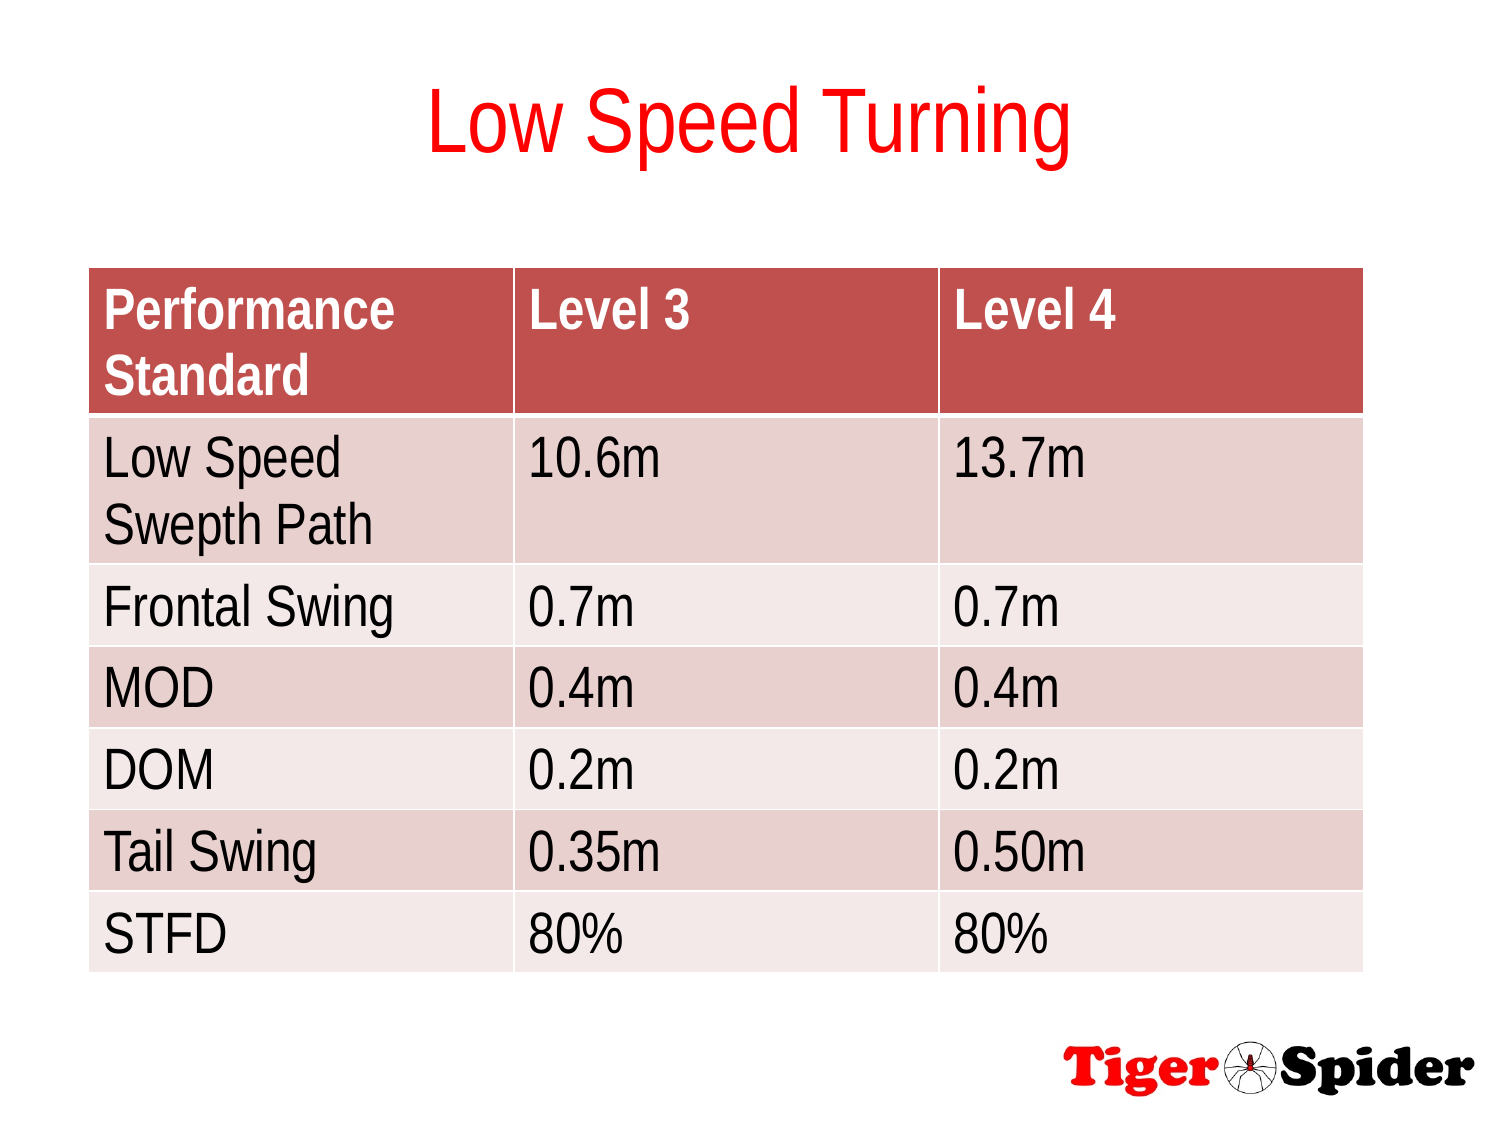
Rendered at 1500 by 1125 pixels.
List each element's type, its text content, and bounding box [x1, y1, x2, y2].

table_cell 80% [940, 892, 1363, 972]
table_header Performance Standard [89, 268, 513, 413]
table_cell MOD [89, 647, 513, 727]
table_cell 13.7m [940, 418, 1363, 563]
table_cell 0.35m [515, 810, 938, 890]
table_header Level 4 [940, 268, 1363, 413]
table_cell 10.6m [515, 418, 938, 563]
picture [1033, 1023, 1500, 1102]
table_cell 80% [515, 892, 938, 972]
table_cell Frontal Swing [89, 565, 513, 645]
title Low Speed Turning [0, 0, 1500, 233]
table_cell 0.4m [940, 647, 1363, 727]
table_cell 0.4m [515, 647, 938, 727]
table_cell Tail Swing [89, 810, 513, 890]
table_cell STFD [89, 892, 513, 972]
table_header Level 3 [515, 268, 938, 413]
table_cell Low Speed Swepth Path [89, 418, 513, 563]
table_cell DOM [89, 729, 513, 809]
table_cell 0.2m [940, 729, 1363, 809]
table_cell 0.7m [940, 565, 1363, 645]
table_cell 0.2m [515, 729, 938, 809]
table_cell 0.7m [515, 565, 938, 645]
table_cell 0.50m [940, 810, 1363, 890]
